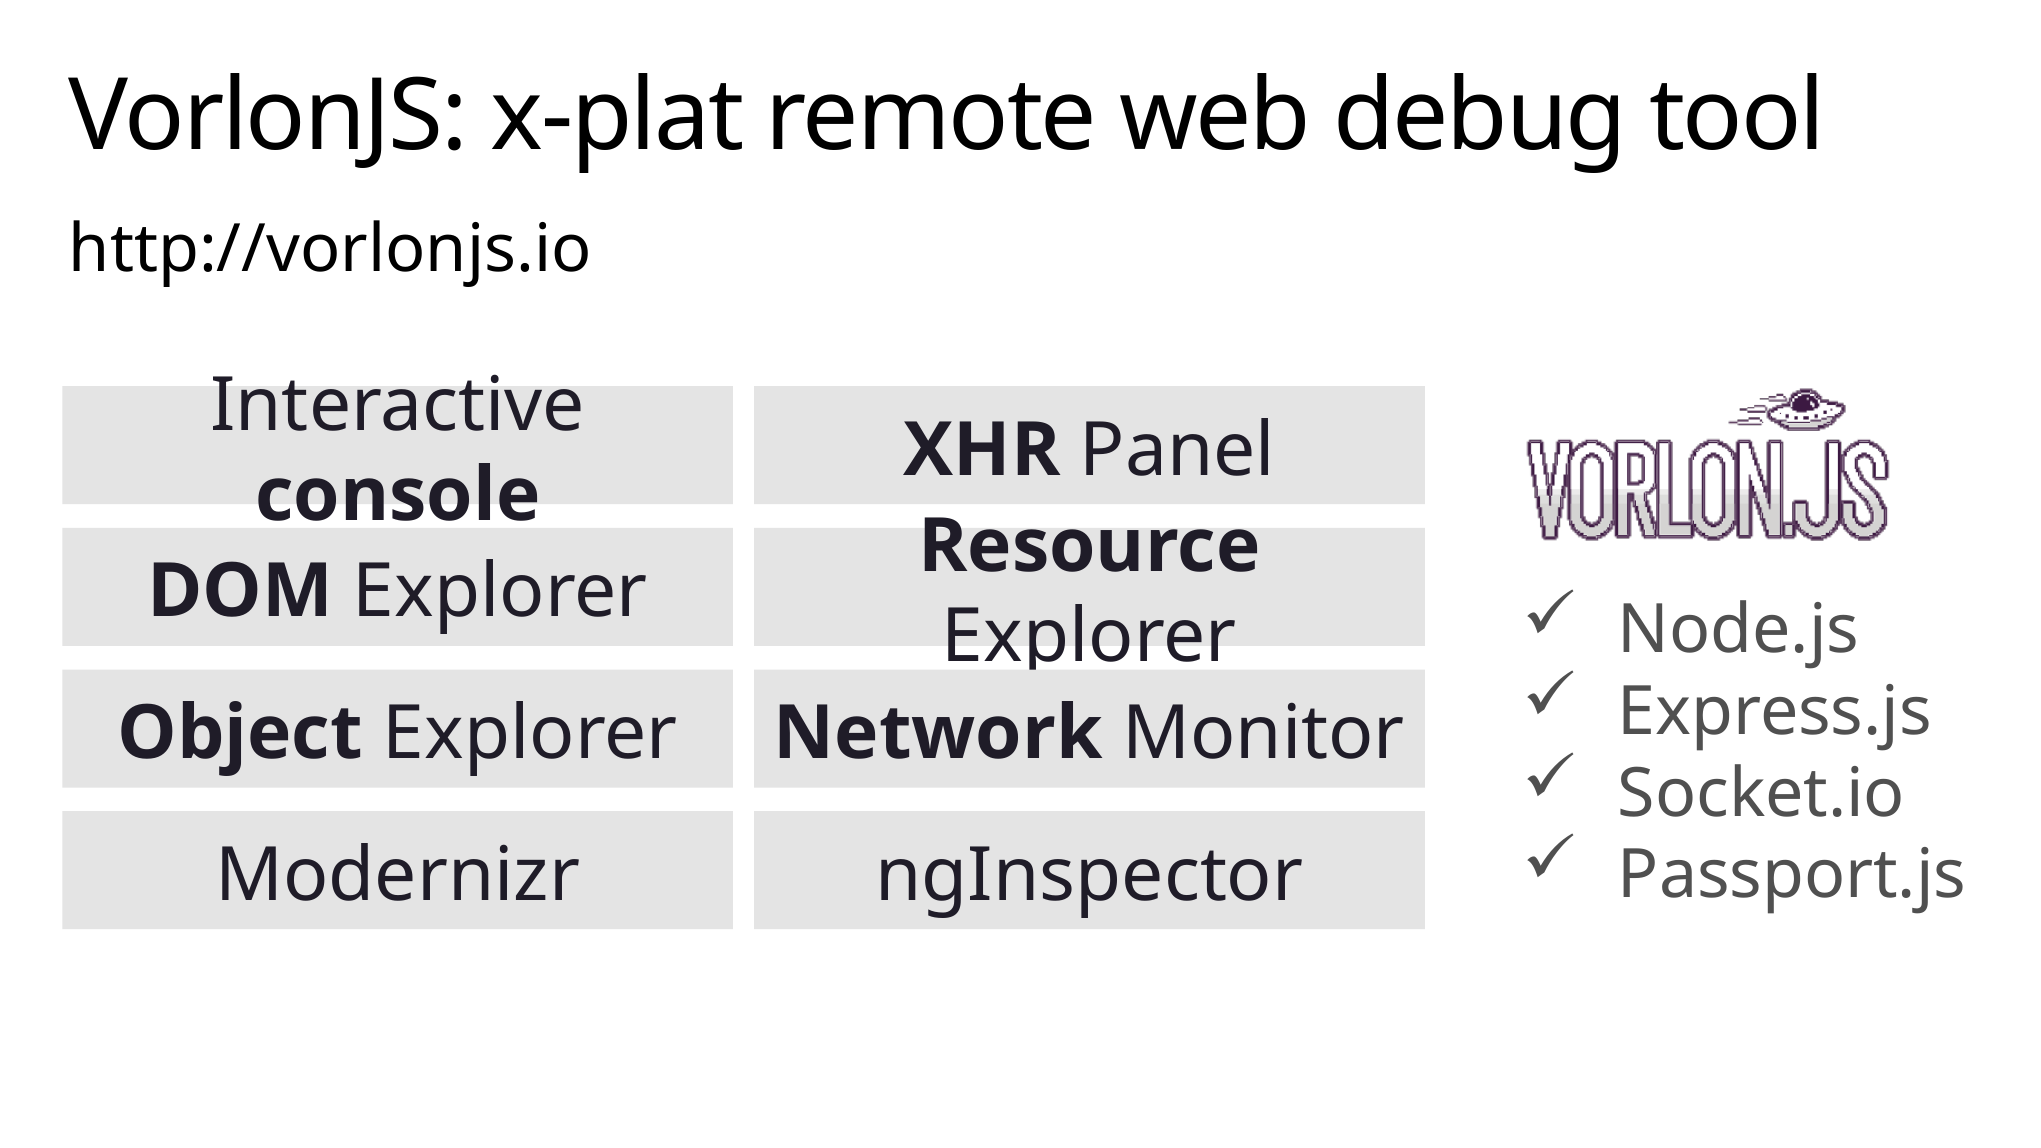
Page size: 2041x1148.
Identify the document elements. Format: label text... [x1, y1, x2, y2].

picture [1519, 385, 1896, 543]
text_box Modernizr [61, 810, 734, 930]
text_box XHR Panel [753, 385, 1426, 505]
text_box Network Monitor [753, 669, 1426, 788]
list http://vorlonjs.io [45, 198, 1996, 302]
text_box Node.js Express.js Socket.io Passport.js [1507, 577, 1983, 919]
text_box Interactive console [61, 385, 734, 505]
text_box Object Explorer [61, 669, 734, 788]
text_box Resource Explorer [753, 527, 1426, 647]
text_box ngInspector [753, 810, 1426, 930]
text_box DOM Explorer [61, 527, 734, 647]
title VorlonJS: x-plat remote web debug tool [45, 48, 1996, 198]
